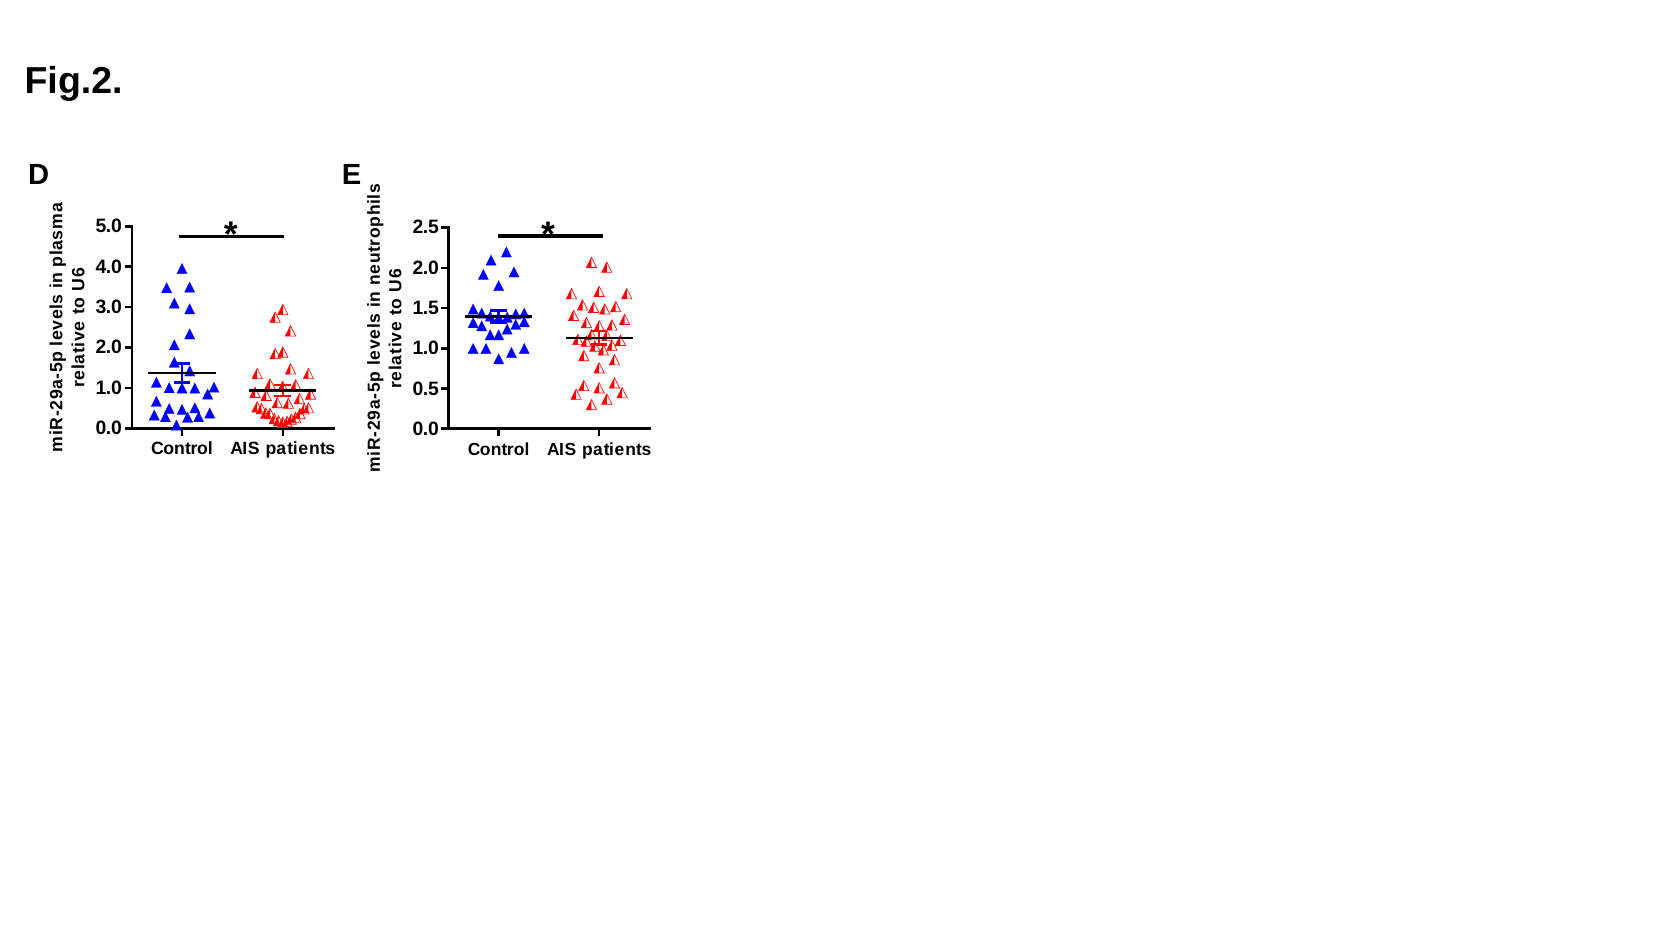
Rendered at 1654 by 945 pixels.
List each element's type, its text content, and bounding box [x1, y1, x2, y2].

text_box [344, 165, 709, 492]
text_box D [0, 126, 78, 220]
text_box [27, 184, 393, 481]
text_box E [312, 126, 391, 183]
text_box Fig.2. [0, 21, 151, 136]
